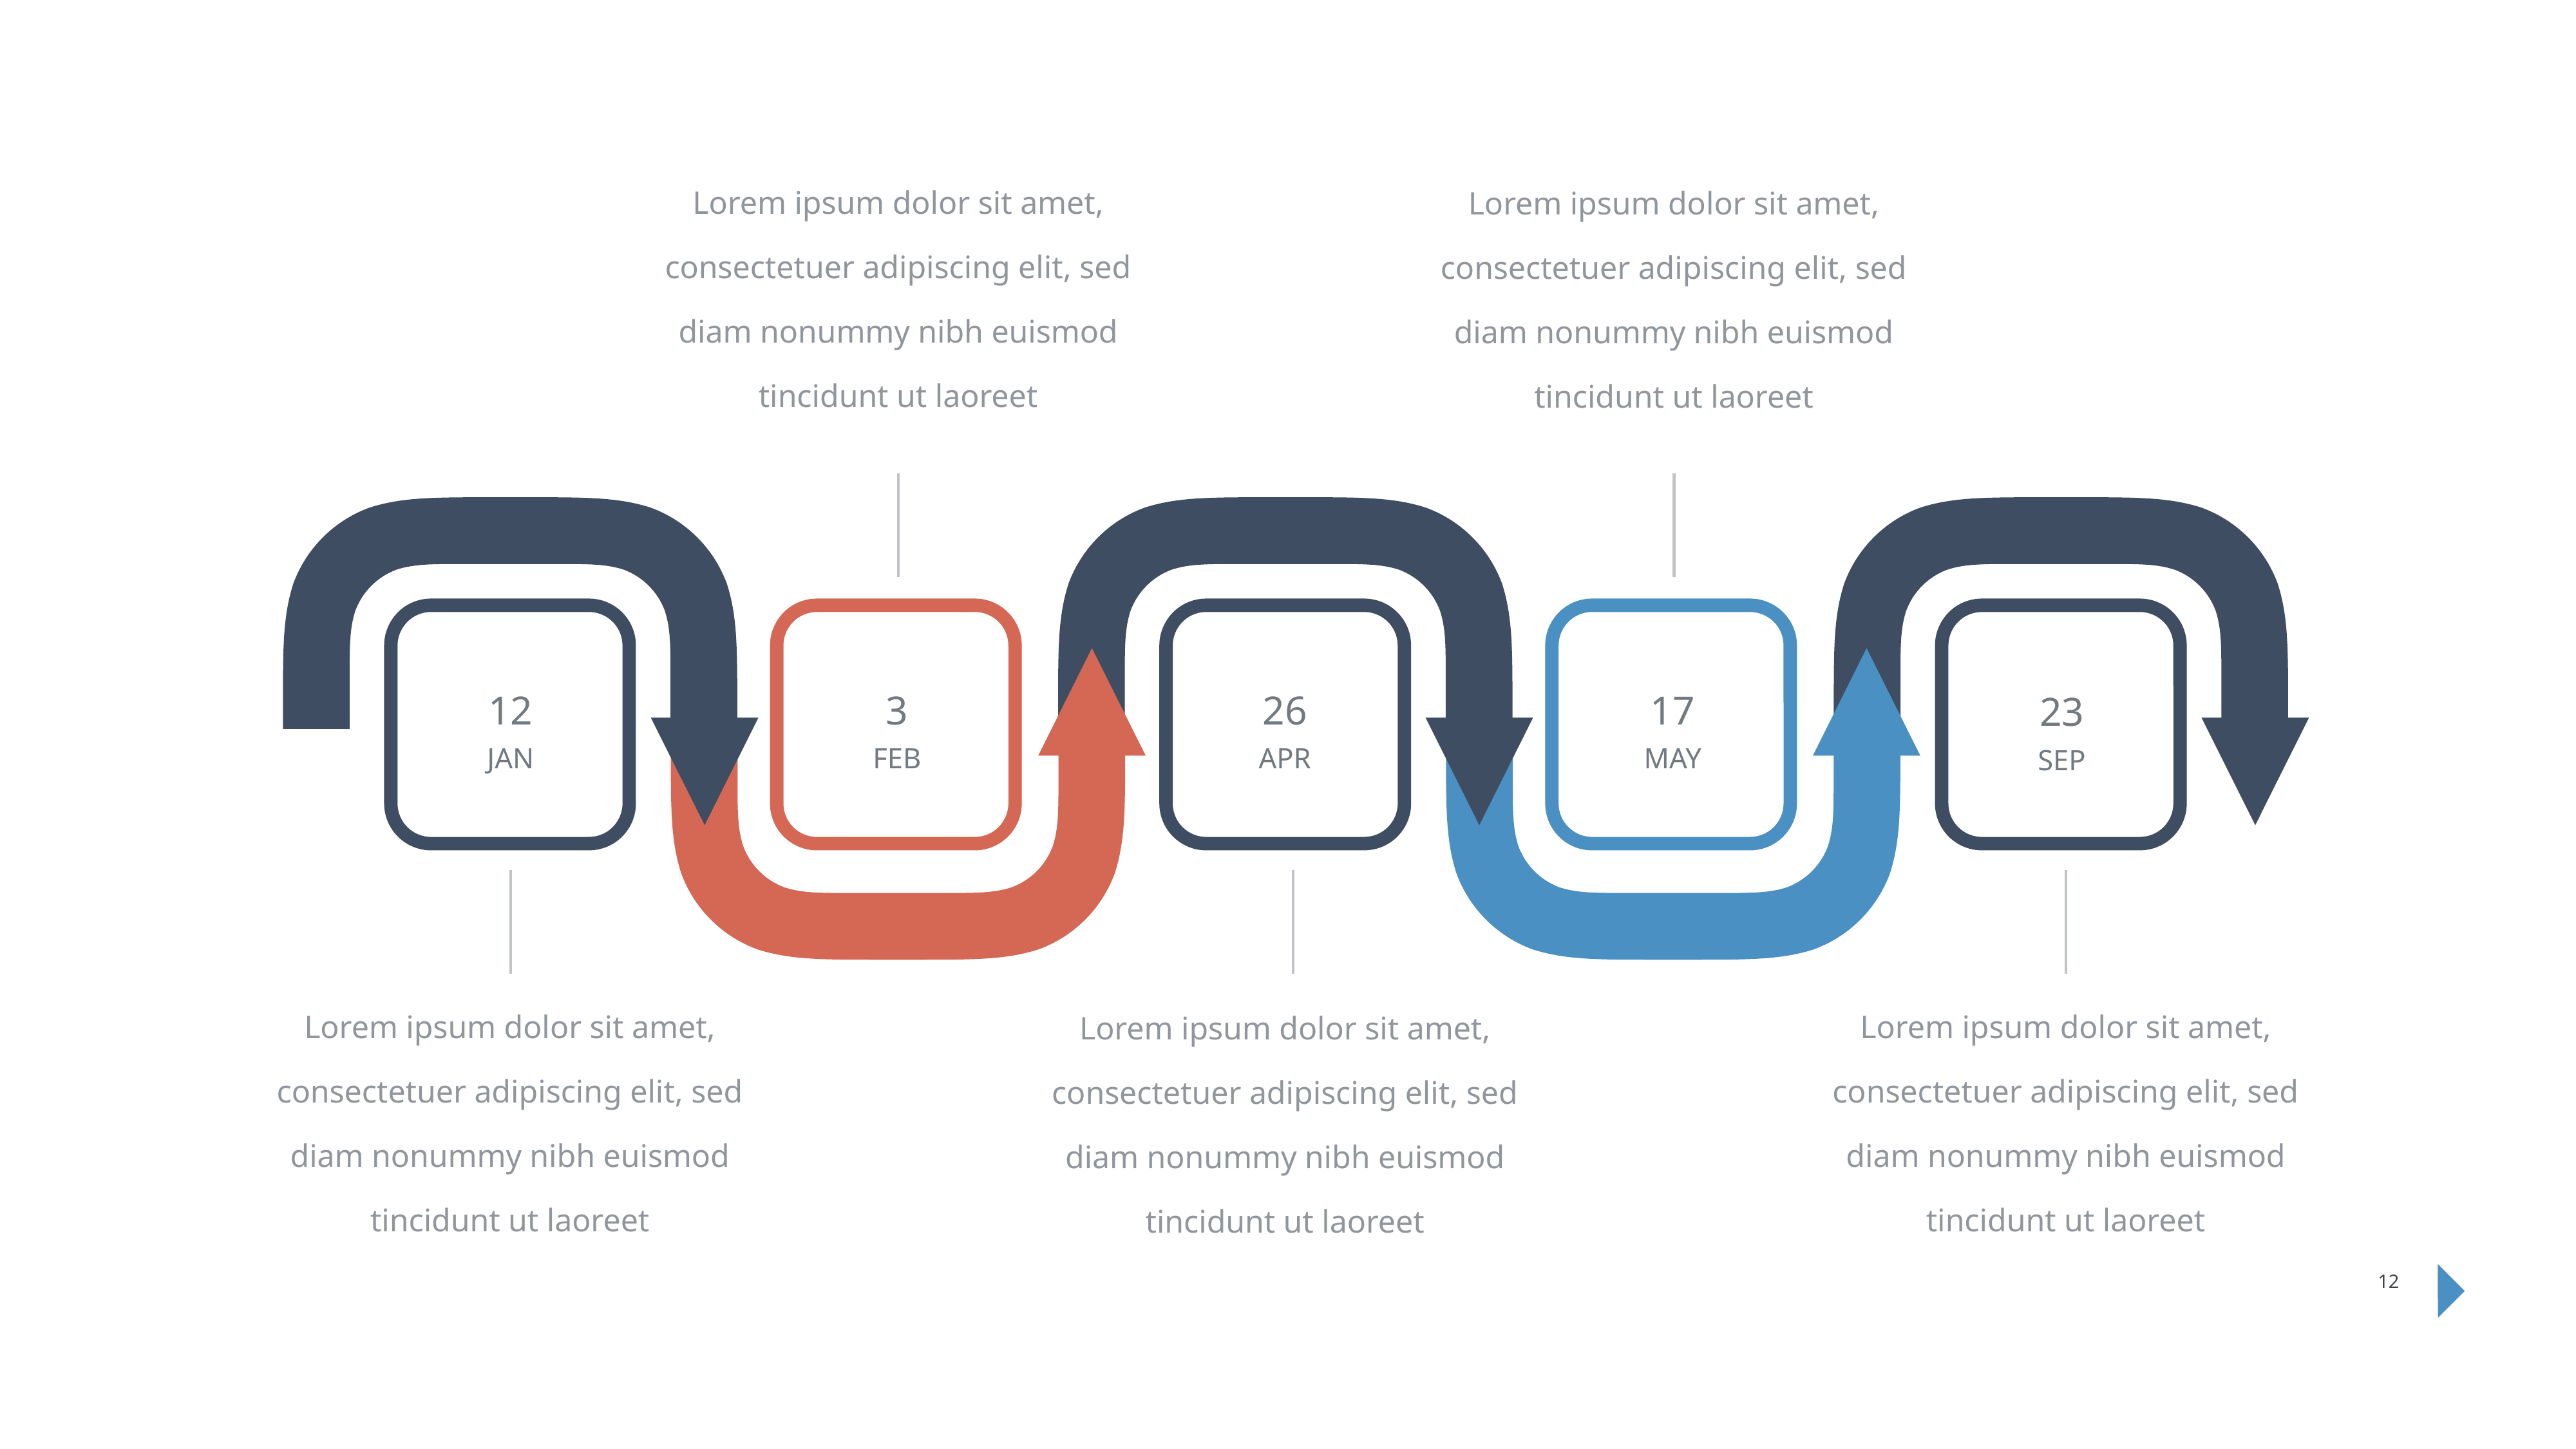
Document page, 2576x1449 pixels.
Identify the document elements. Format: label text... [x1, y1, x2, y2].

text_box APR [1197, 746, 1373, 798]
text_box [1166, 605, 1405, 844]
text_box Lorem ipsum dolor sit amet, consectetuer adipiscing elit, sed diam nonummy nibh euismod tincidunt ut laoreet [1041, 1003, 1529, 1272]
text_box 12 [422, 689, 599, 746]
text_box JAN [422, 746, 599, 798]
text_box 17 [1584, 689, 1761, 746]
text_box [1551, 605, 1790, 844]
text_box SEP [1973, 748, 2150, 800]
text_box FEB [809, 746, 985, 798]
text_box [1058, 497, 1513, 717]
text_box [1812, 648, 1920, 756]
text_box 26 [1197, 689, 1373, 746]
text_box [777, 605, 1016, 844]
text_box [1446, 756, 1900, 960]
text_box 3 [809, 689, 985, 746]
text_box MAY [1584, 746, 1761, 798]
text_box [1942, 605, 2181, 844]
text_box [650, 717, 759, 826]
text_box [1833, 497, 2288, 717]
text_box 23 [1973, 691, 2150, 748]
text_box [1038, 648, 1146, 756]
text_box [670, 756, 1126, 960]
text_box Lorem ipsum dolor sit amet, consectetuer adipiscing elit, sed diam nonummy nibh euismod tincidunt ut laoreet [1822, 1002, 2309, 1271]
text_box [2201, 717, 2309, 826]
text_box Lorem ipsum dolor sit amet, consectetuer adipiscing elit, sed diam nonummy nibh euismod tincidunt ut laoreet [655, 177, 1142, 446]
text_box [283, 497, 737, 729]
text_box [390, 605, 630, 844]
text_box [1425, 717, 1533, 826]
slide_number 12 [2339, 1264, 2438, 1318]
text_box Lorem ipsum dolor sit amet, consectetuer adipiscing elit, sed diam nonummy nibh euismod tincidunt ut laoreet [267, 1002, 753, 1271]
text_box Lorem ipsum dolor sit amet, consectetuer adipiscing elit, sed diam nonummy nibh euismod tincidunt ut laoreet [1430, 178, 1918, 447]
